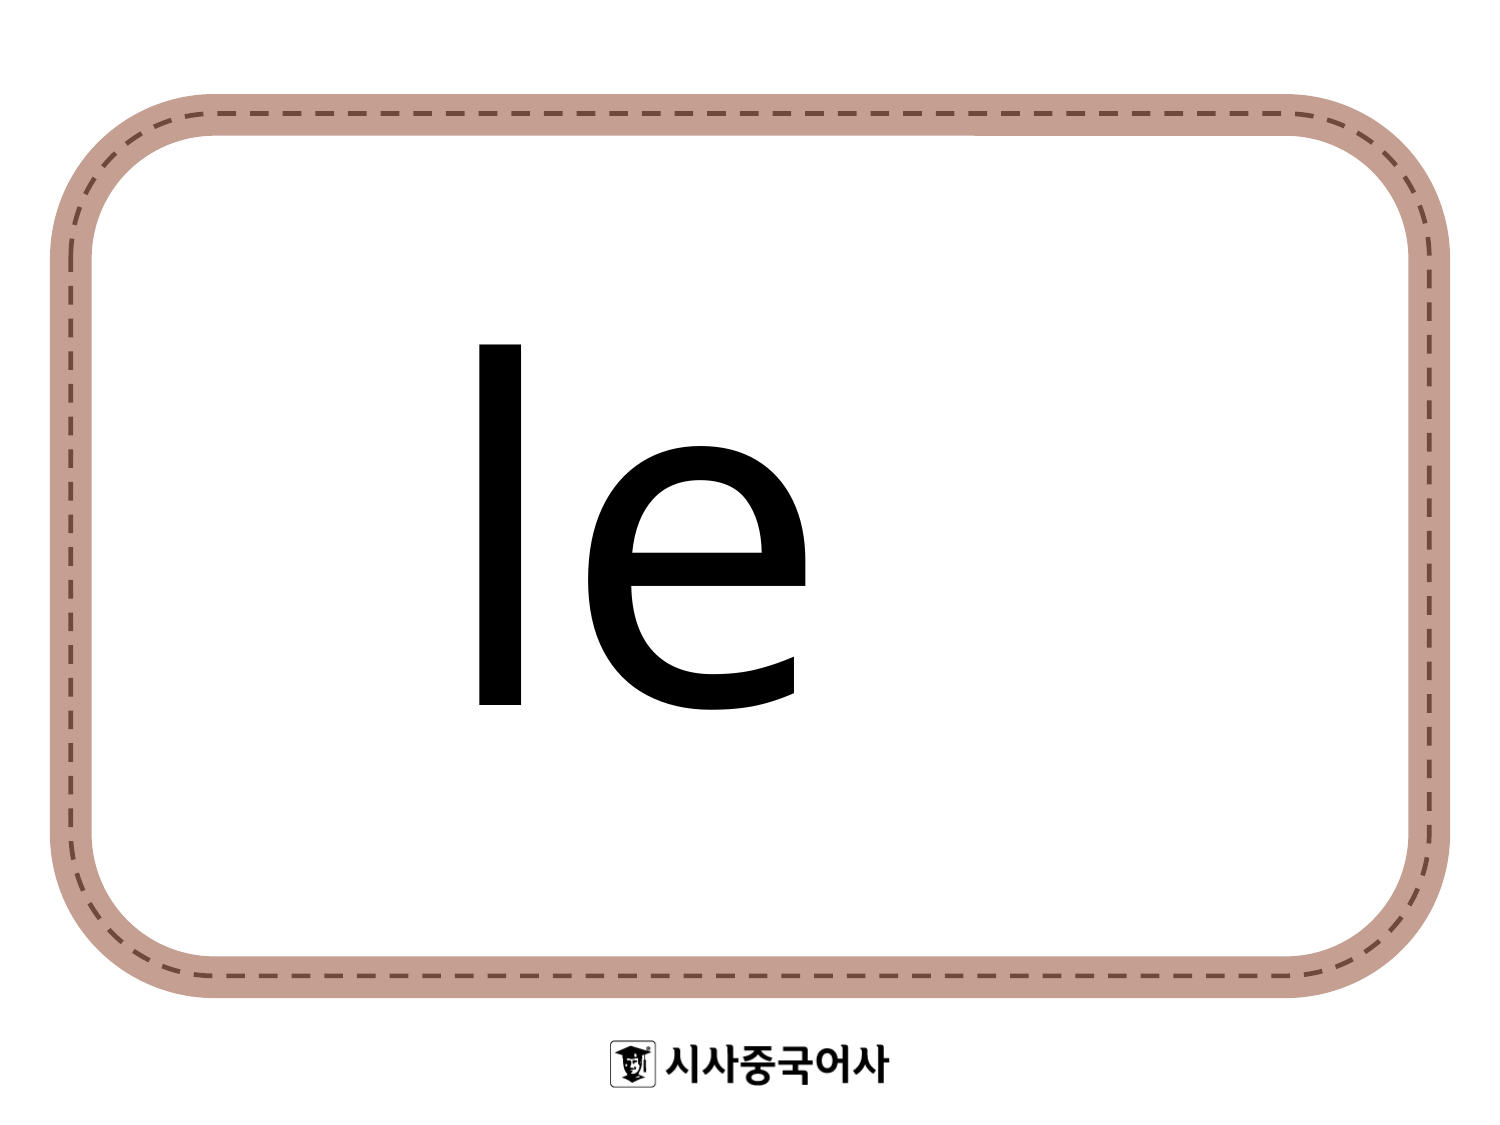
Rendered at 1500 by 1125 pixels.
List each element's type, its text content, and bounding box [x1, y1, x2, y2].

picture [602, 1034, 898, 1094]
text_box le [145, 189, 1354, 853]
